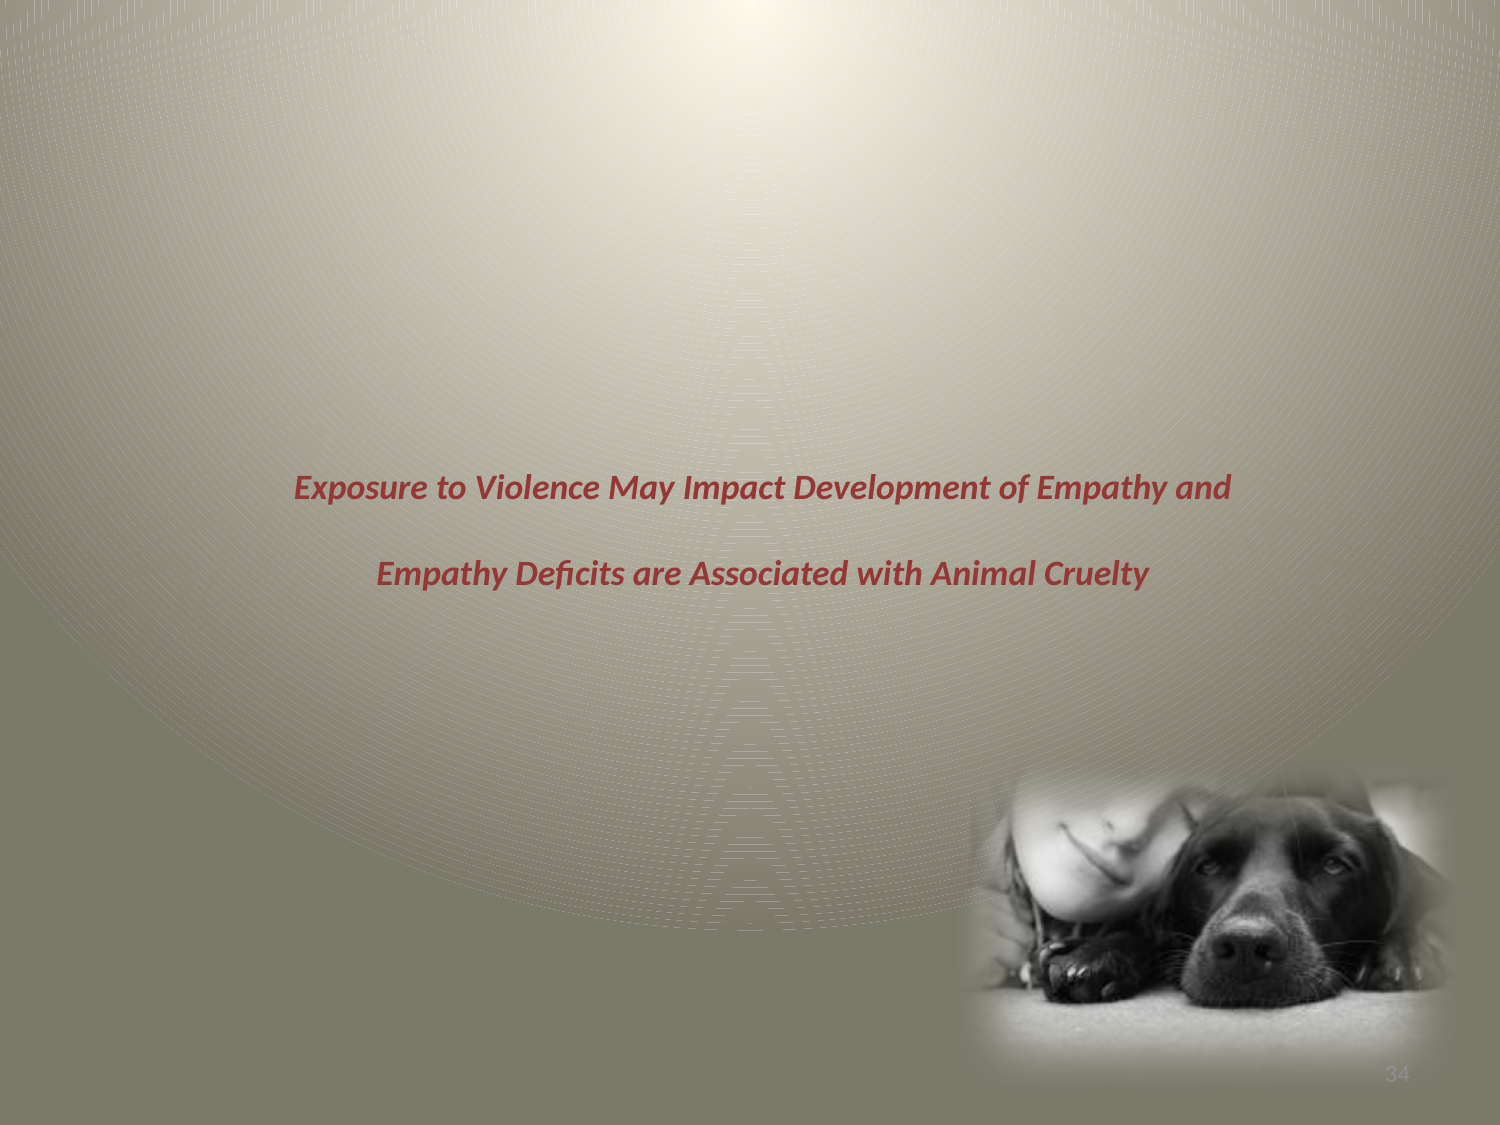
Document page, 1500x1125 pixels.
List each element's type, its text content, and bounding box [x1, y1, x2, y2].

slide_number 34 [1074, 1042, 1425, 1103]
title Exposure to Violence May Impact Development of Empathy and Empathy Deficits are Associated with Animal Cruelty [88, 456, 1439, 644]
picture [1026, 831, 1388, 1022]
